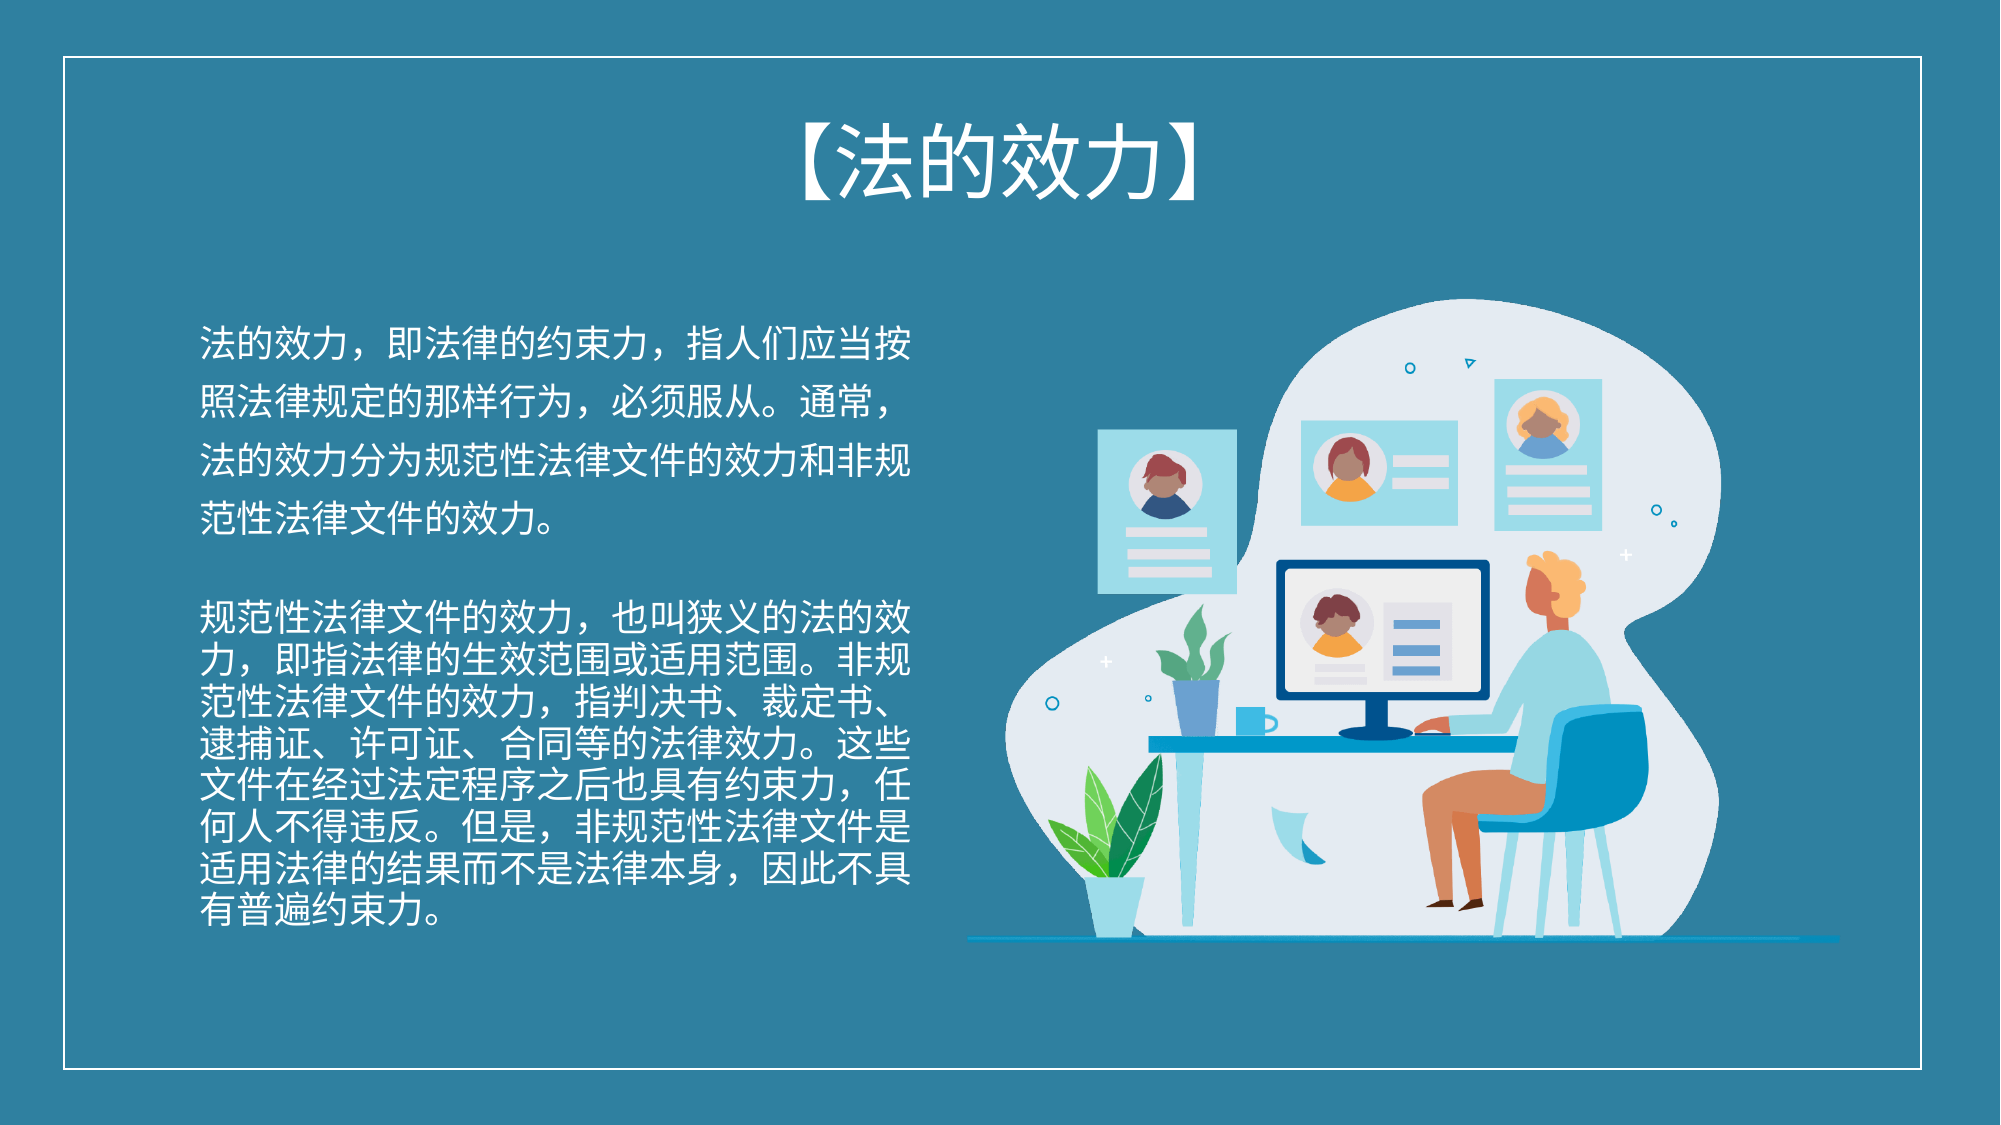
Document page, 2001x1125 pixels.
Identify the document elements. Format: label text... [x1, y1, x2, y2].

text_box 【法的效力】 [735, 102, 1265, 218]
picture [935, 182, 1856, 1104]
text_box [184, 299, 936, 943]
